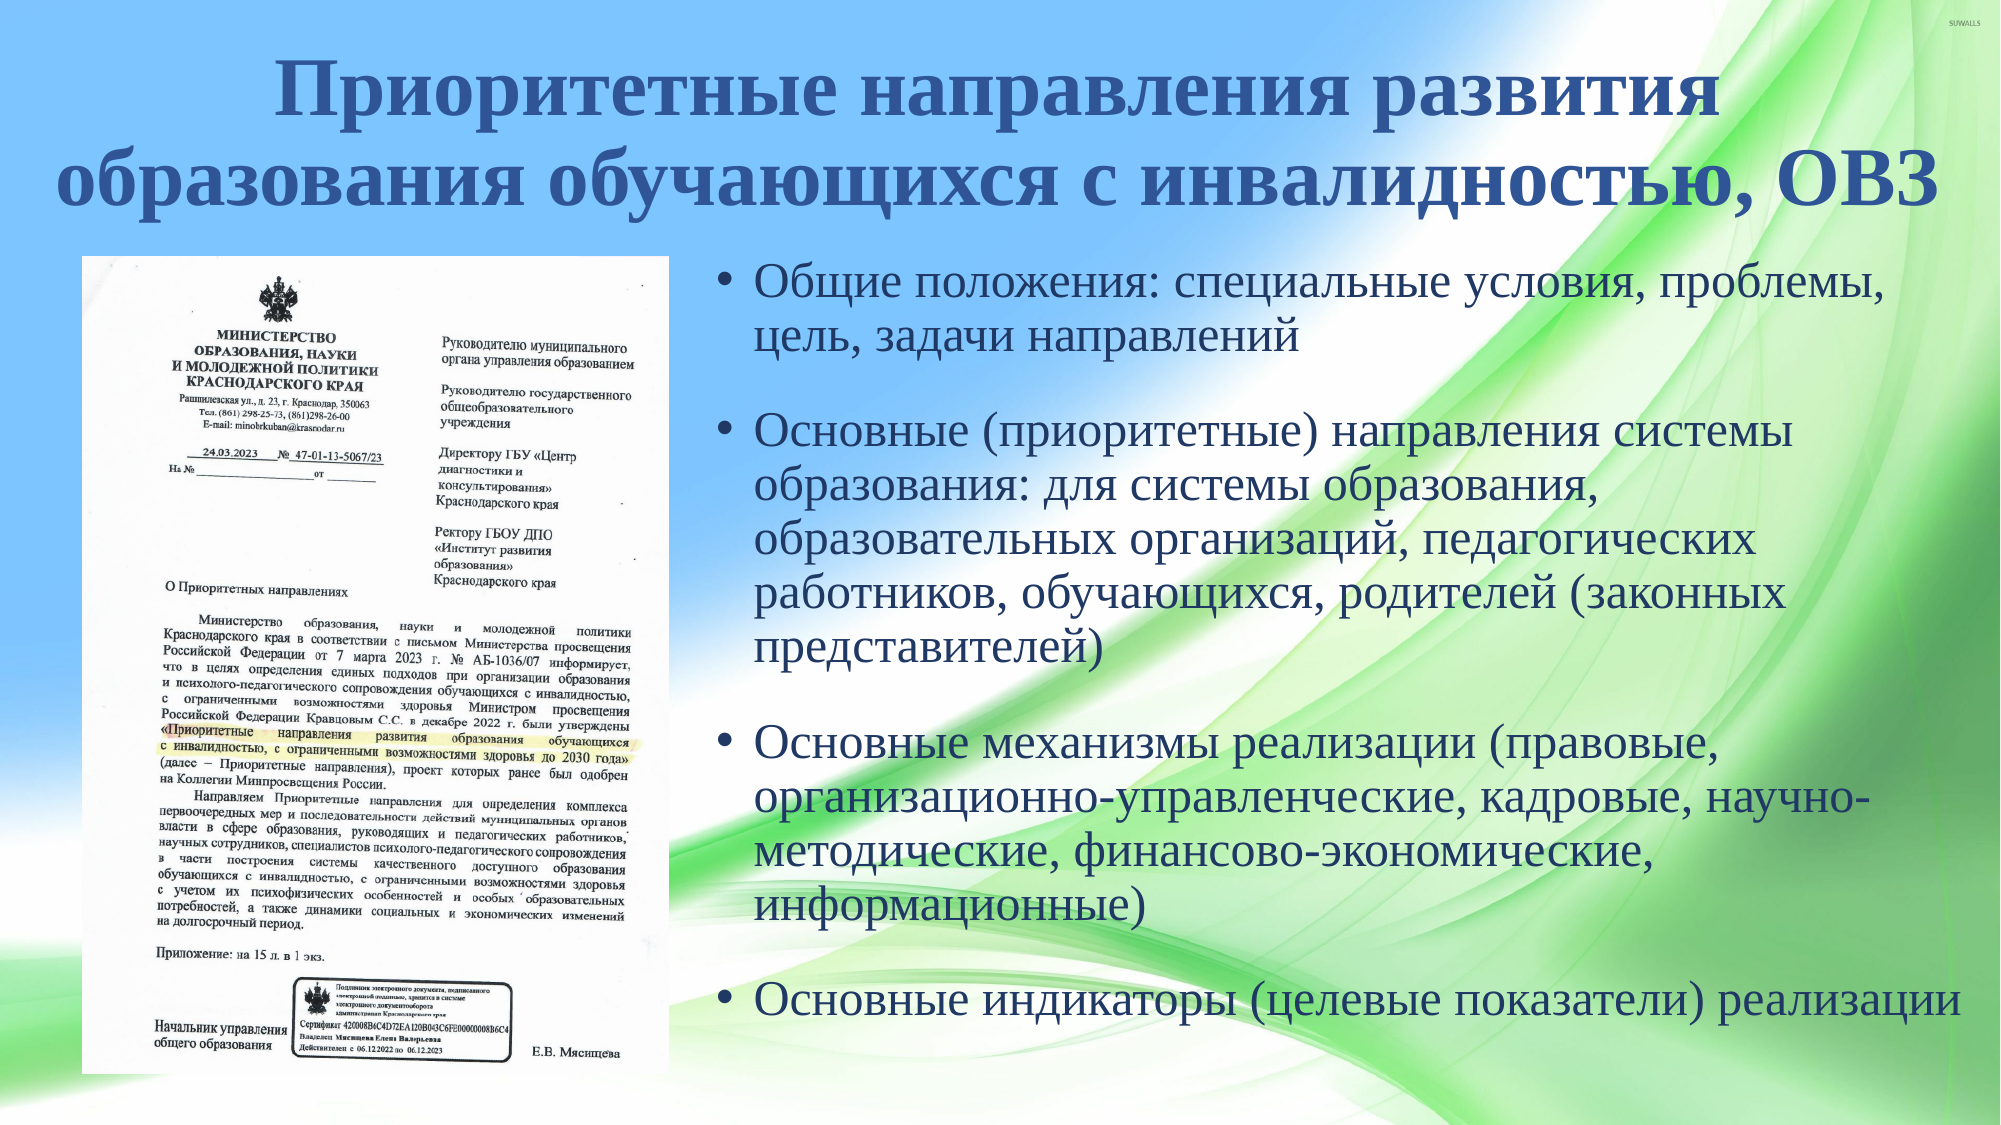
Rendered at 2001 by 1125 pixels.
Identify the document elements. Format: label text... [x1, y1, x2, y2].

title Приоритетные направления развития образования обучающихся с инвалидностью, ОВЗ [18, 81, 1978, 186]
list Общие положения: специальные условия, проблемы, цель, задачи направлений Основные (приоритетные) направления системы образования: для системы образования, образовательных организаций, педагогических работников, обучающихся, родителей (законных представителей) Основные механизмы реализации (правовые, организационно-управленческие, кадровые, научно-методические, финансово-экономические, информационные) Основные индикаторы (целевые показатели) реализации [700, 246, 1978, 742]
picture [0, 0, 2001, 1125]
